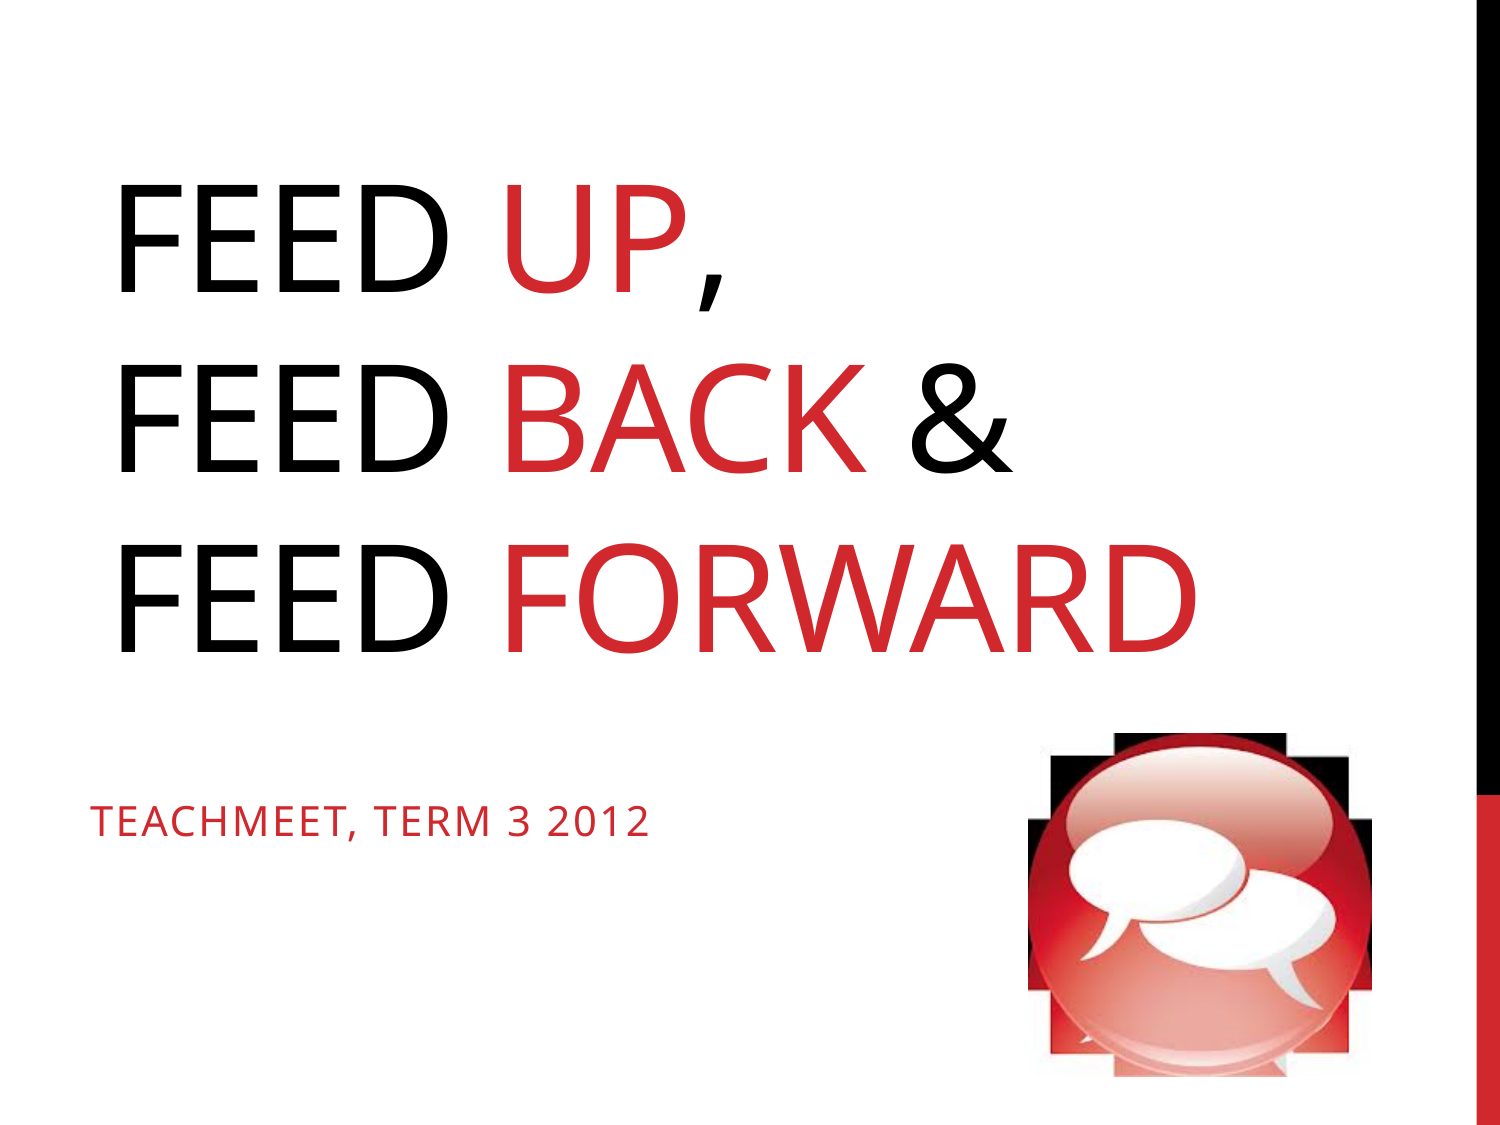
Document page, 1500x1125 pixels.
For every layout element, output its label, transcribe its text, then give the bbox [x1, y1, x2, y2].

title Feed up, feed back & Feed forward [92, 37, 1447, 788]
picture [1028, 733, 1372, 1078]
subtitle Teachmeet, term 3 2012 [75, 787, 1026, 938]
